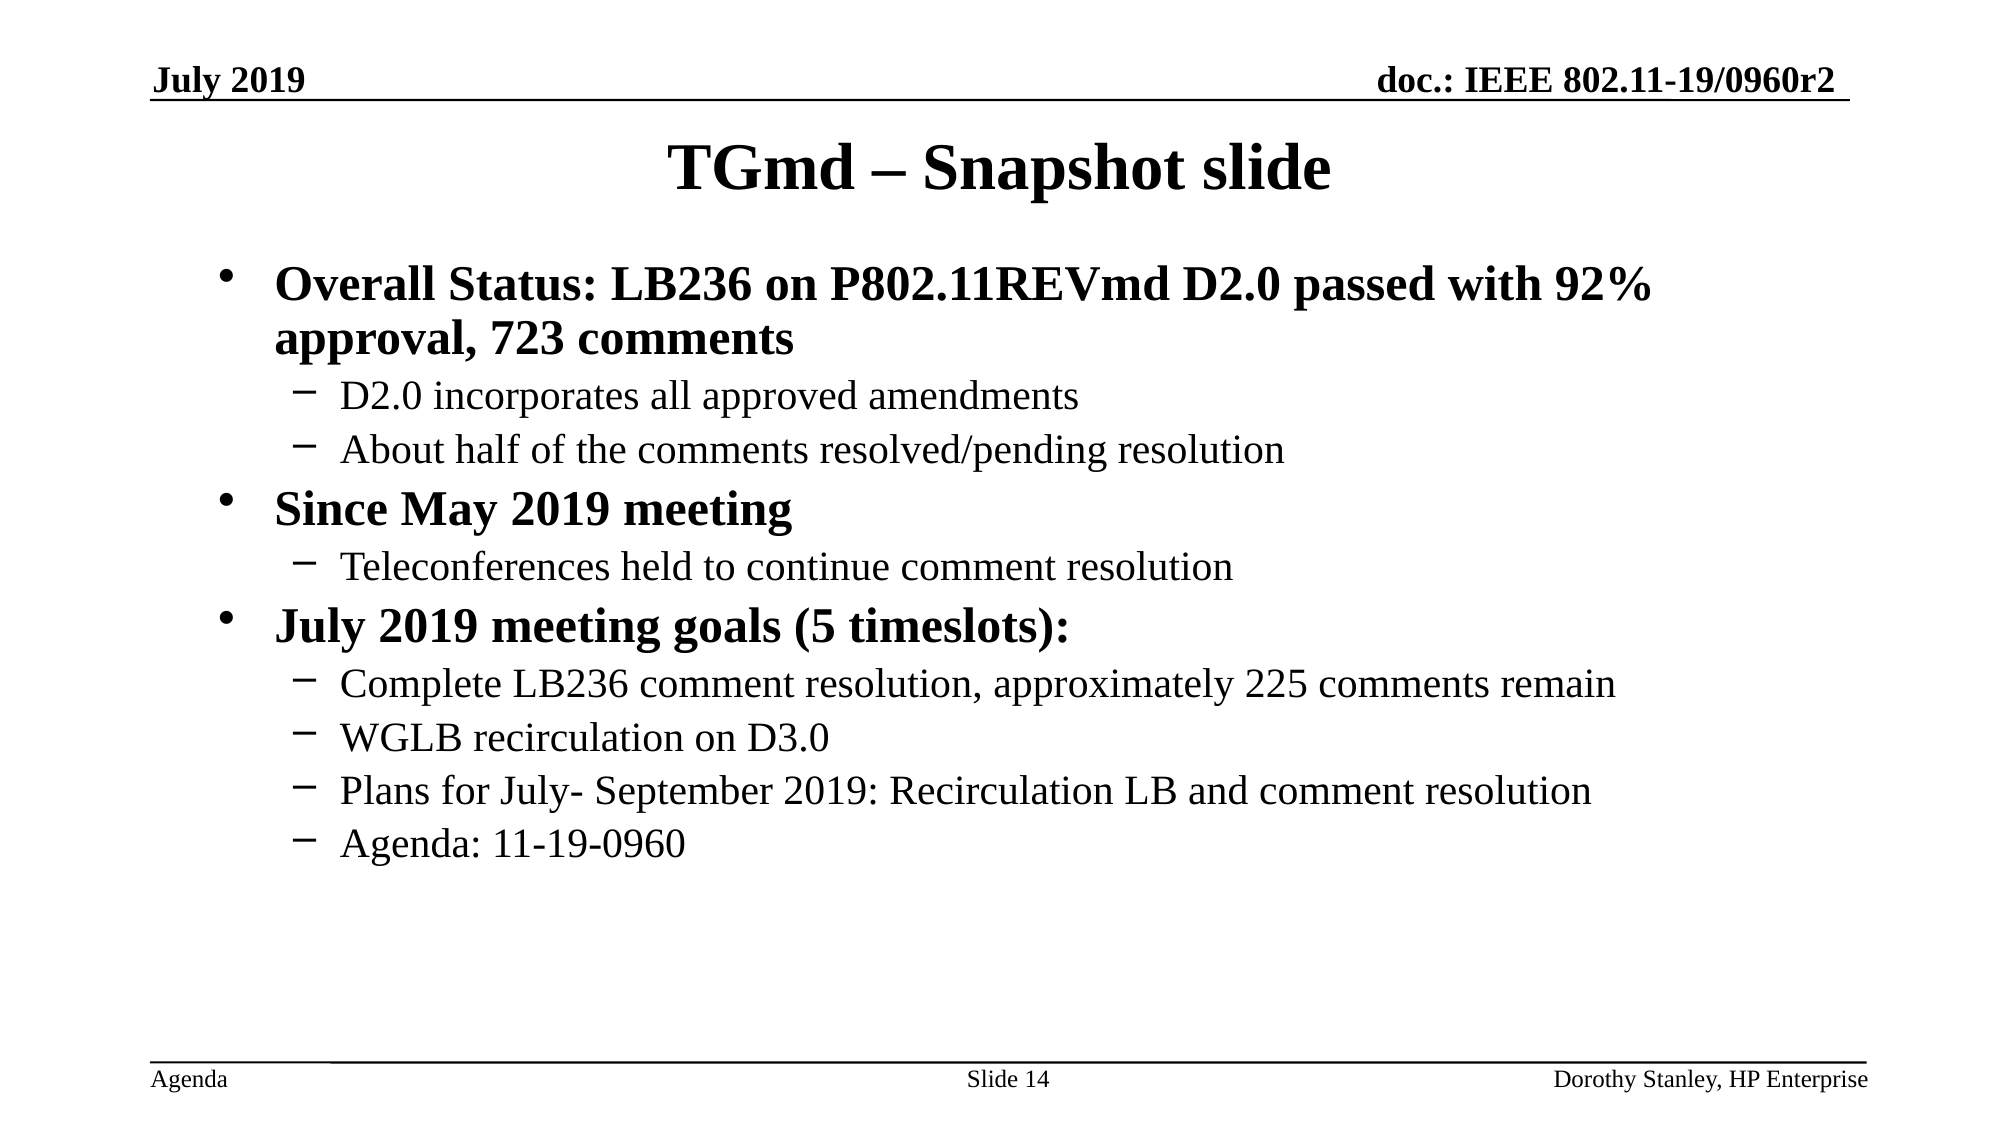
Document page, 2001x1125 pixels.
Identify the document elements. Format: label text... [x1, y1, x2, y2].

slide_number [152, 54, 567, 100]
footer Dorothy Stanley, HP Enterprise [1549, 1062, 1869, 1093]
slide_number Slide 14 [966, 1062, 1051, 1093]
list Overall Status: LB236 on P802.11REVmd D2.0 passed with 92% approval, 723 comments D2.0 incorporates all approved amendments About half of the comments resolved/pending resolution Since May 2019 meeting Teleconferences held to continue comment resolution July 2019 meeting goals (5 timeslots): Complete LB236 comment resolution, approximately 225 comments remain WGLB recirculation on D3.0 Plans for July- September 2019: Recirculation LB and comment resolution Agenda: 11-19-0960 [203, 249, 1700, 1000]
title TGmd – Snapshot slide [362, 75, 1638, 249]
